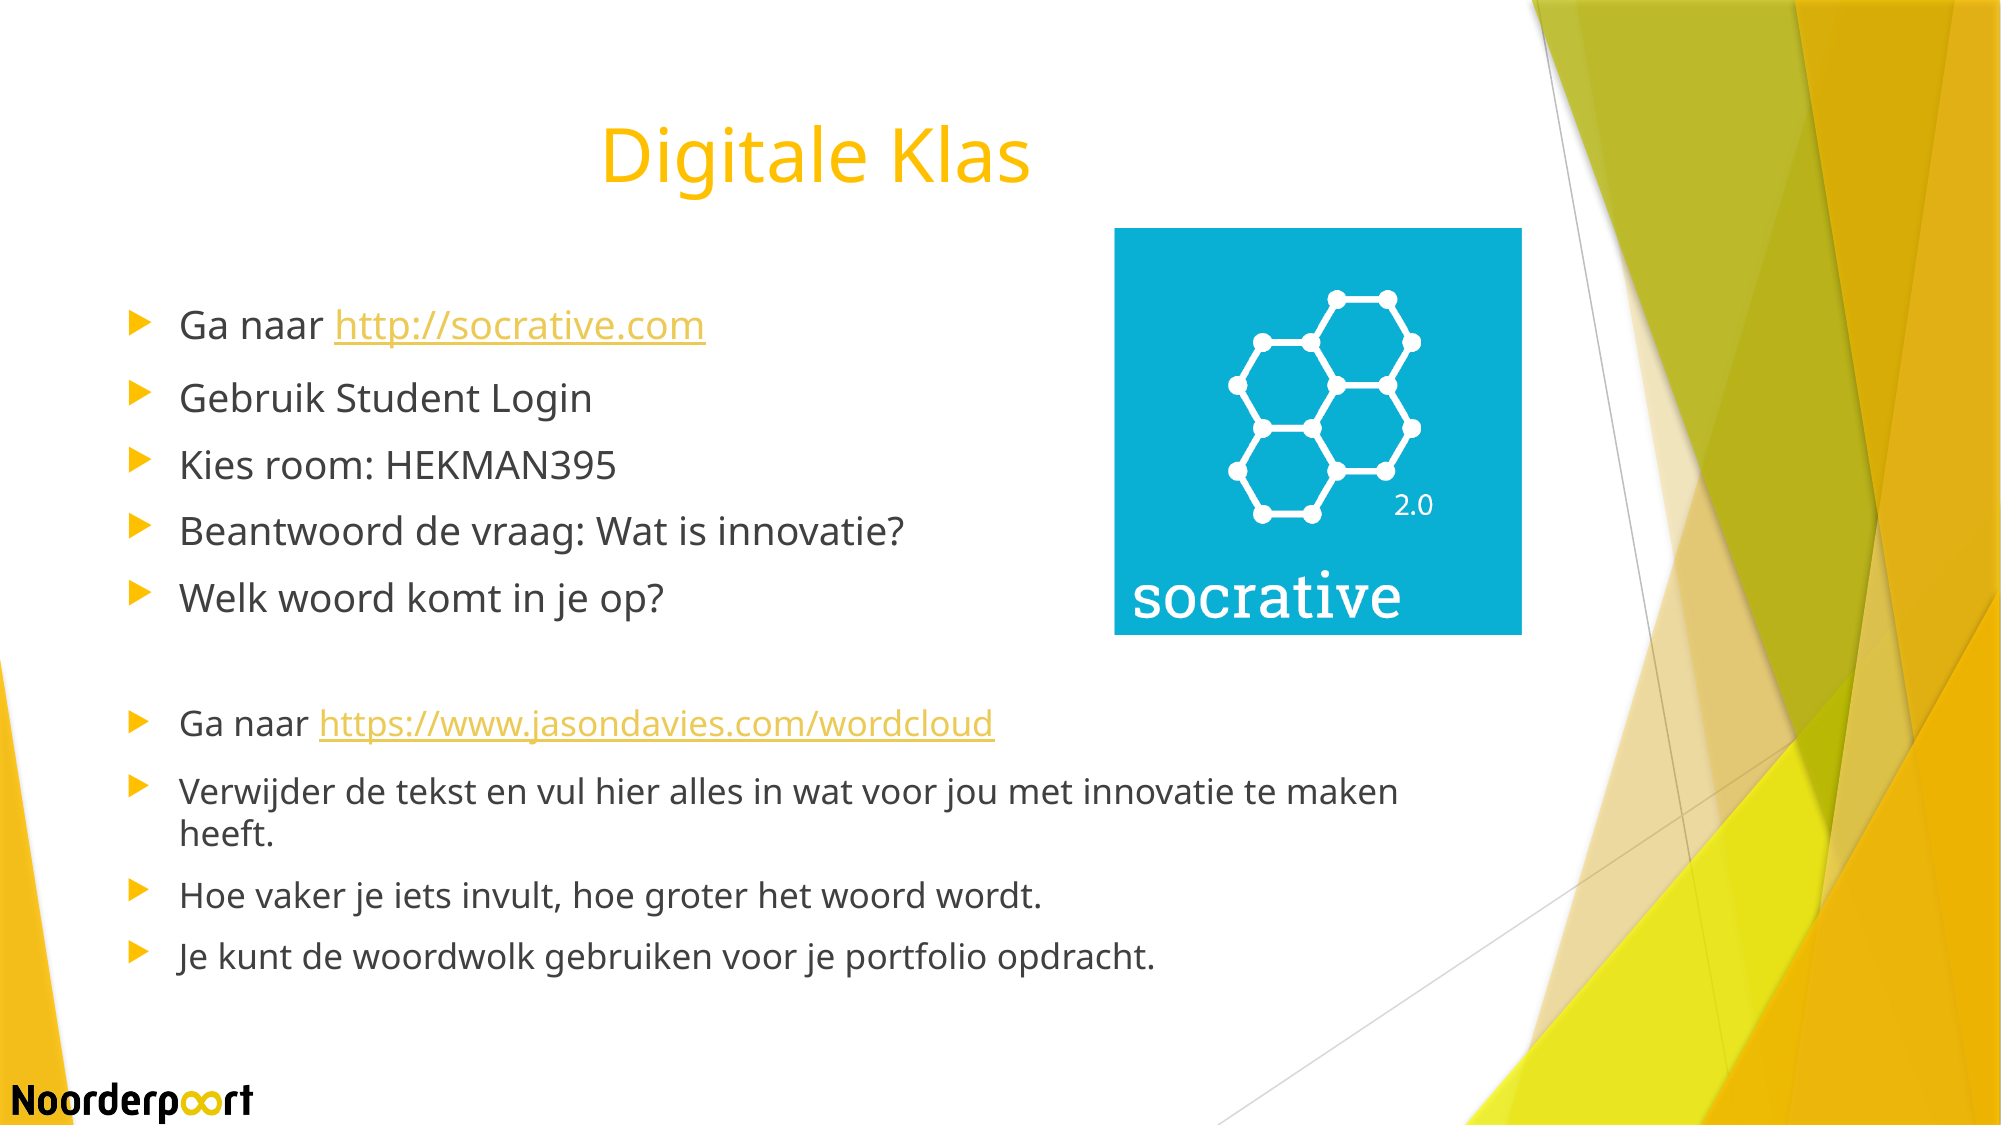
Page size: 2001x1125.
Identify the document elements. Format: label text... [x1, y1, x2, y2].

picture [10, 1081, 254, 1125]
title Digitale Klas [111, 99, 1522, 292]
list Ga naar http://socrative.com Gebruik Student Login Kies room: HEKMAN395 Beantwoord de vraag: Wat is innovatie? Welk woord komt in je op? Ga naar https://www.jasondavies.com/wordcloud Verwijder de tekst en vul hier alles in wat voor jou met innovatie te maken heeft. Hoe vaker je iets invult, hoe groter het woord wordt. Je kunt de woordwolk gebruiken voor je portfolio opdracht. [111, 292, 1522, 992]
picture [1114, 227, 1522, 635]
